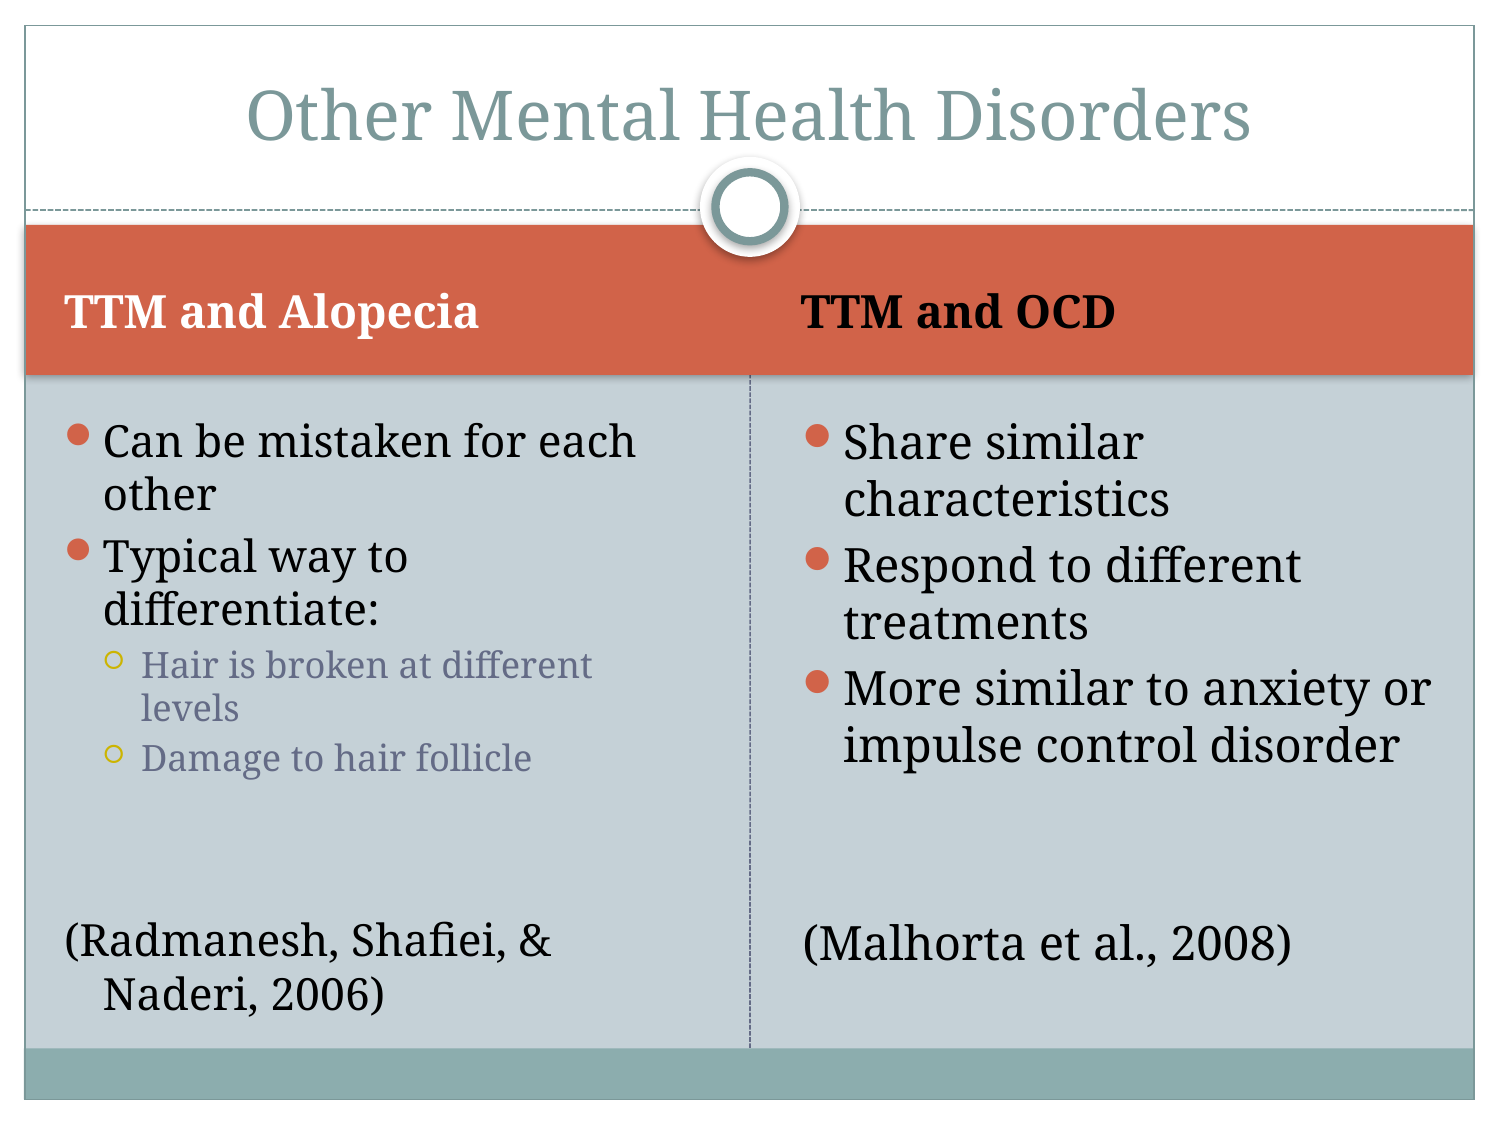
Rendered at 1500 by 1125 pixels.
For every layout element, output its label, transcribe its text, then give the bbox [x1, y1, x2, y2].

list Share similar characteristics Respond to different treatments More similar to anxiety or impulse control disorder (Malhorta et al., 2008) [787, 405, 1450, 1033]
list TTM and OCD [785, 249, 1450, 371]
title Other Mental Health Disorders [49, 37, 1450, 162]
list Can be mistaken for each other Typical way to differentiate: Hair is broken at different levels Damage to hair follicle (Radmanesh, Shafiei, & Naderi, 2006) [49, 405, 713, 1032]
list TTM and Alopecia [48, 249, 714, 371]
